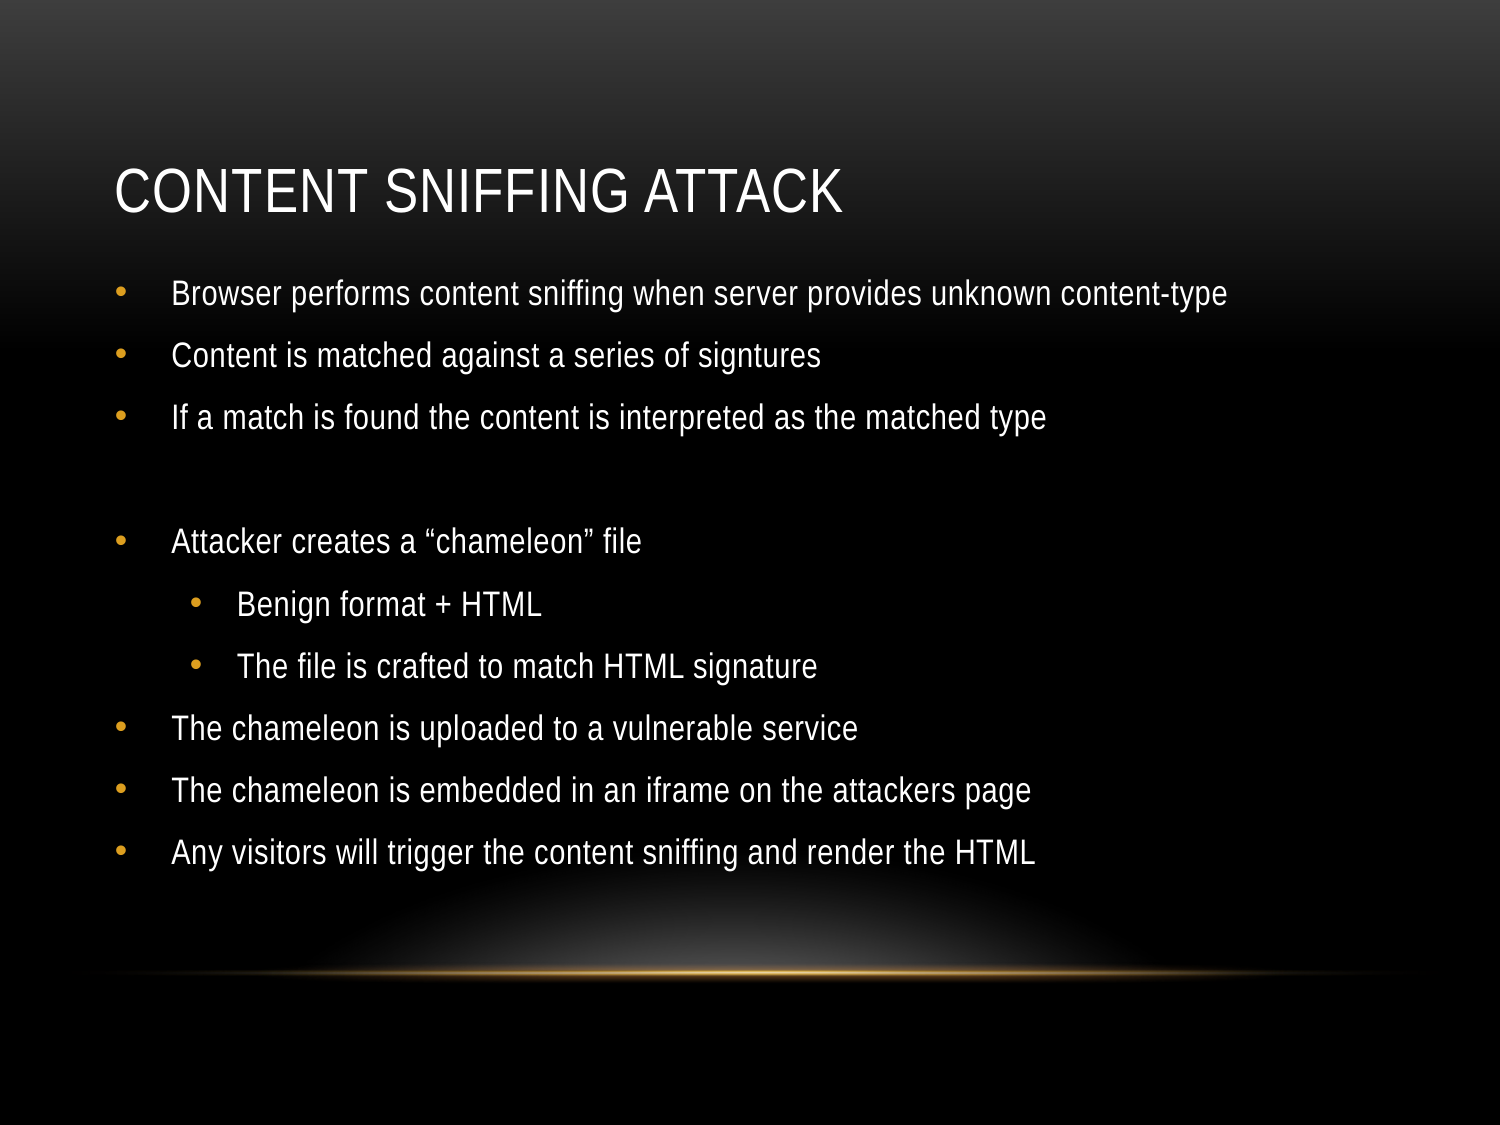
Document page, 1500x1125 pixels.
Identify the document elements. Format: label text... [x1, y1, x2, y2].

list Browser performs content sniffing when server provides unknown content-type Content is matched against a series of signtures If a match is found the content is interpreted as the matched type Attacker creates a “chameleon” file Benign format + HTML The file is crafted to match HTML signature The chameleon is uploaded to a vulnerable service The chameleon is embedded in an iframe on the attackers page Any visitors will trigger the content sniffing and render the HTML [99, 262, 1400, 938]
picture [0, 0, 1500, 1125]
title Content Sniffing attack [99, 45, 1400, 233]
